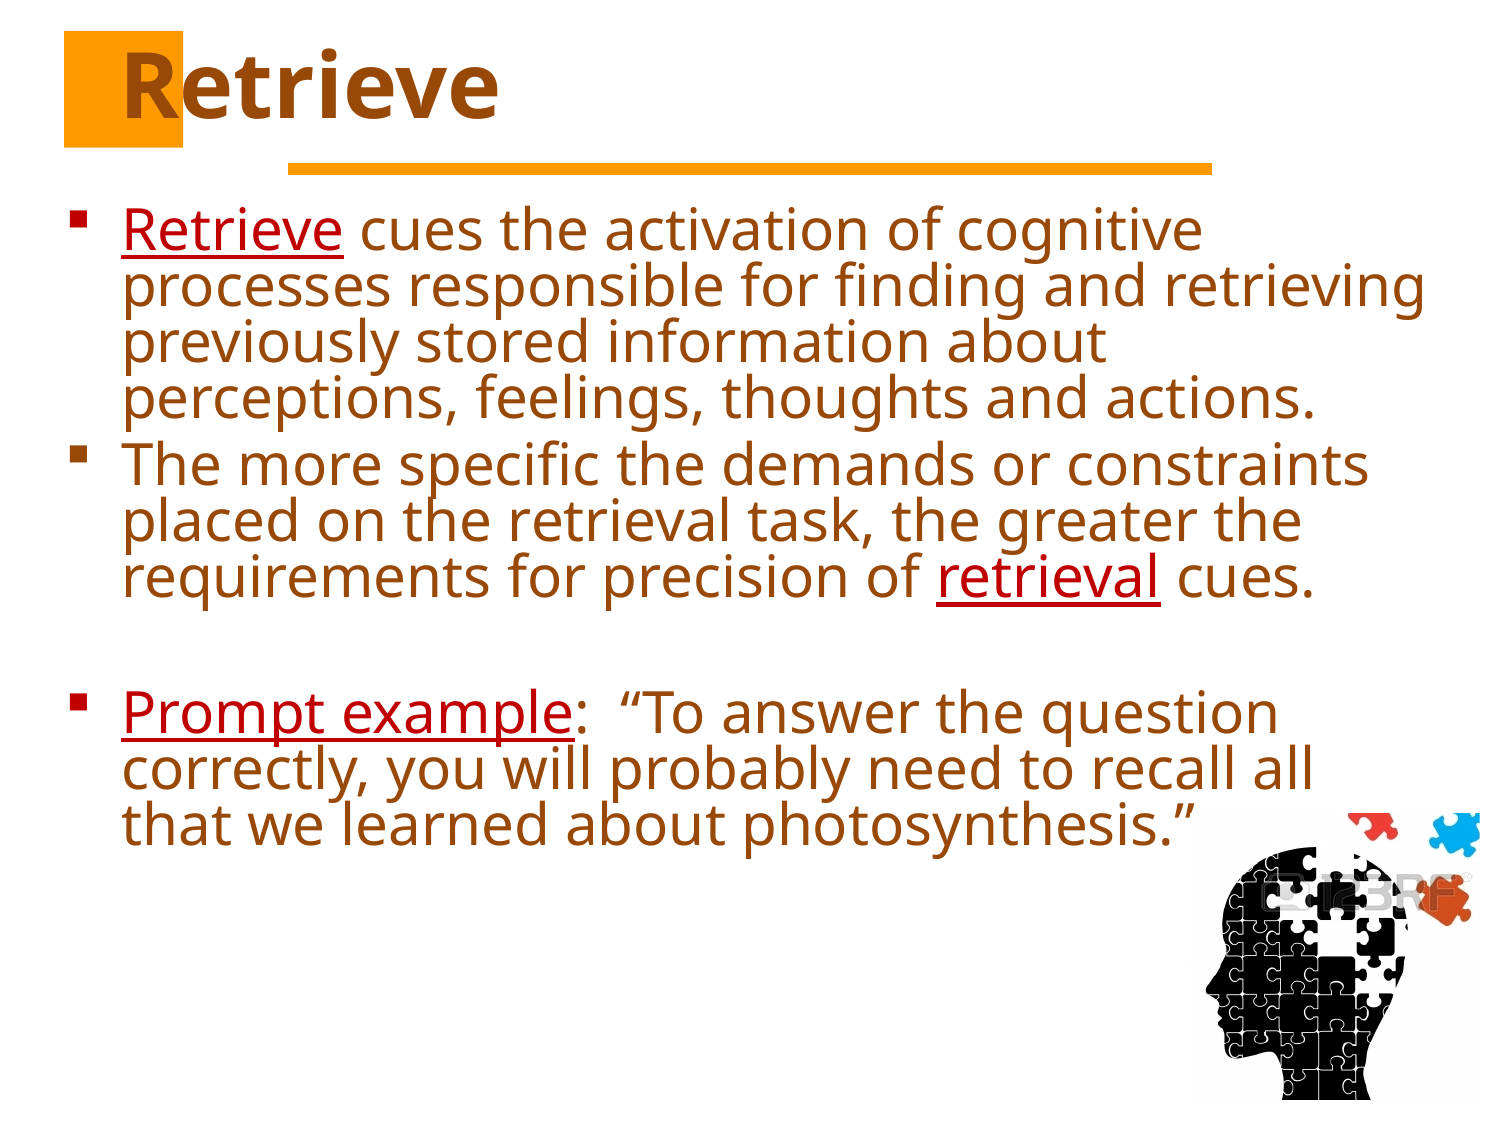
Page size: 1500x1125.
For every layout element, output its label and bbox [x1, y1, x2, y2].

text_box [62, 29, 185, 150]
picture [1189, 813, 1480, 1100]
title [103, 23, 643, 141]
list [49, 197, 1449, 1017]
